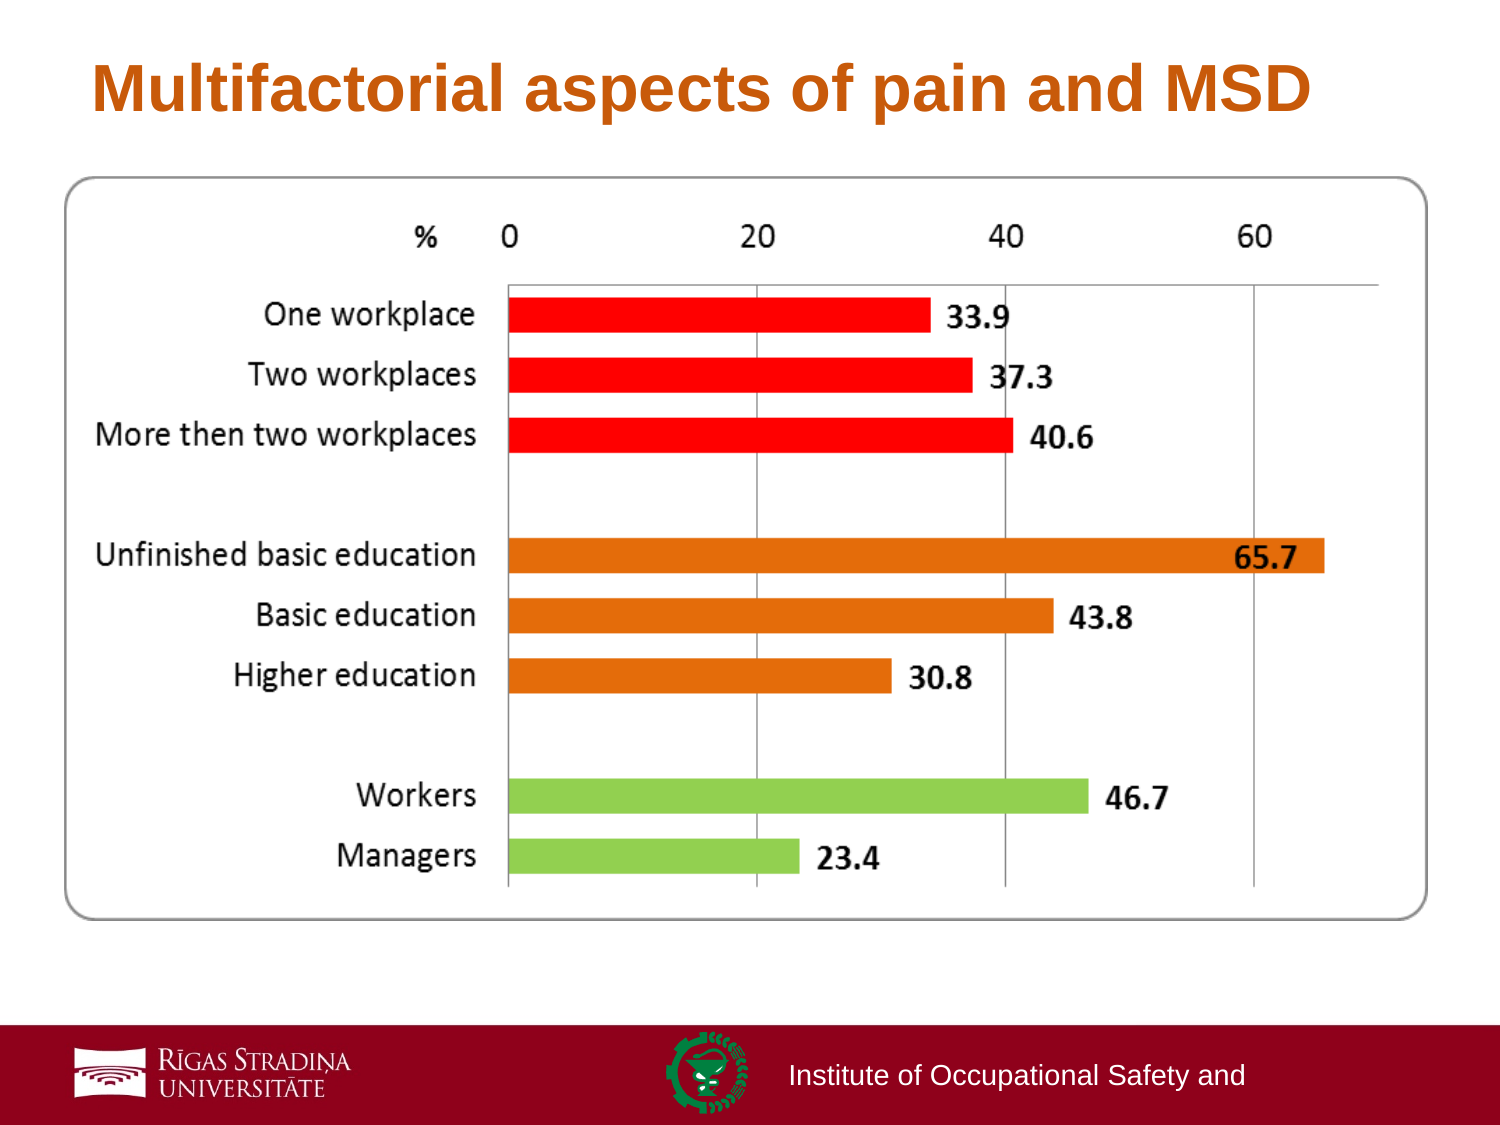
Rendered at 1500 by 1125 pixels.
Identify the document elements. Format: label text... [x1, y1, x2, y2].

picture [0, 0, 1500, 1125]
title Multifactorial aspects of pain and MSD [76, 30, 1366, 149]
